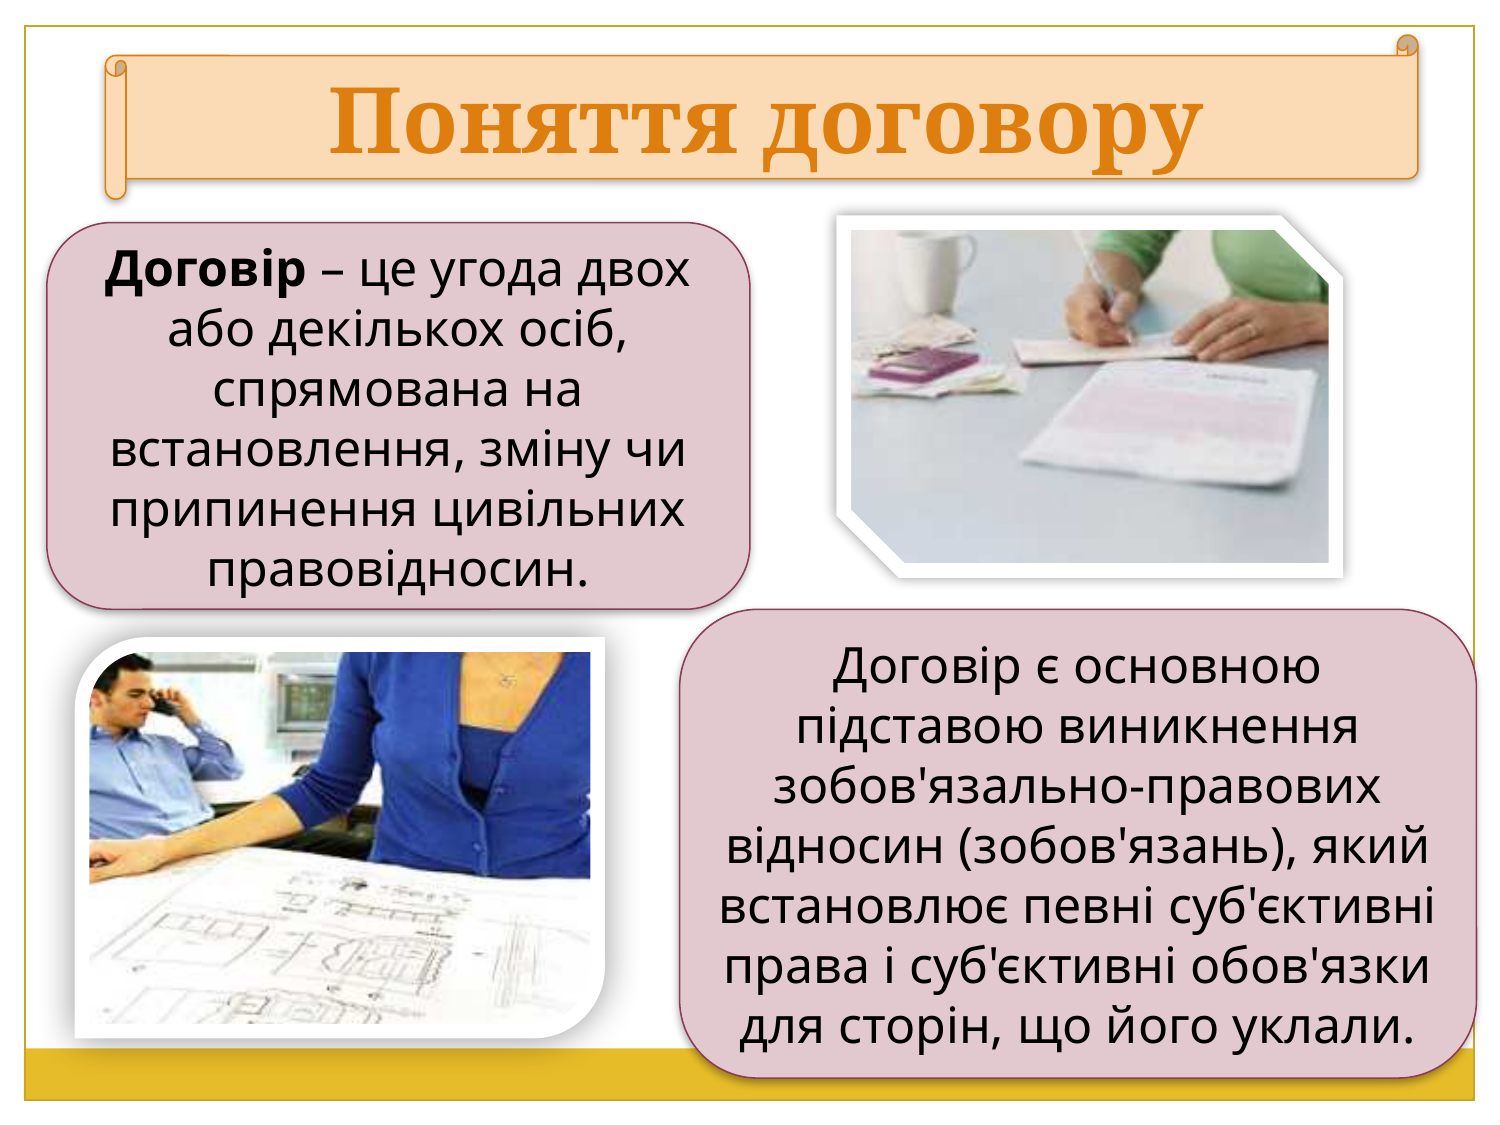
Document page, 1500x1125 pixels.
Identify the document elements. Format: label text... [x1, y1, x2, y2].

picture [81, 644, 598, 1032]
text_box Договір є основною підставою виникнення зобов'язально-правових відносин (зобов'язань), який встановлює певні суб'єктивні права і суб'єктивні обов'язки для сторін, що його уклали. [678, 608, 1478, 1079]
text_box Поняття договору [104, 34, 1419, 200]
text_box Договір – це угода двох або декількох осіб, спрямована на встановлення, зміну чи припинення цивільних правовідносин. [46, 221, 751, 611]
picture [843, 222, 1337, 571]
